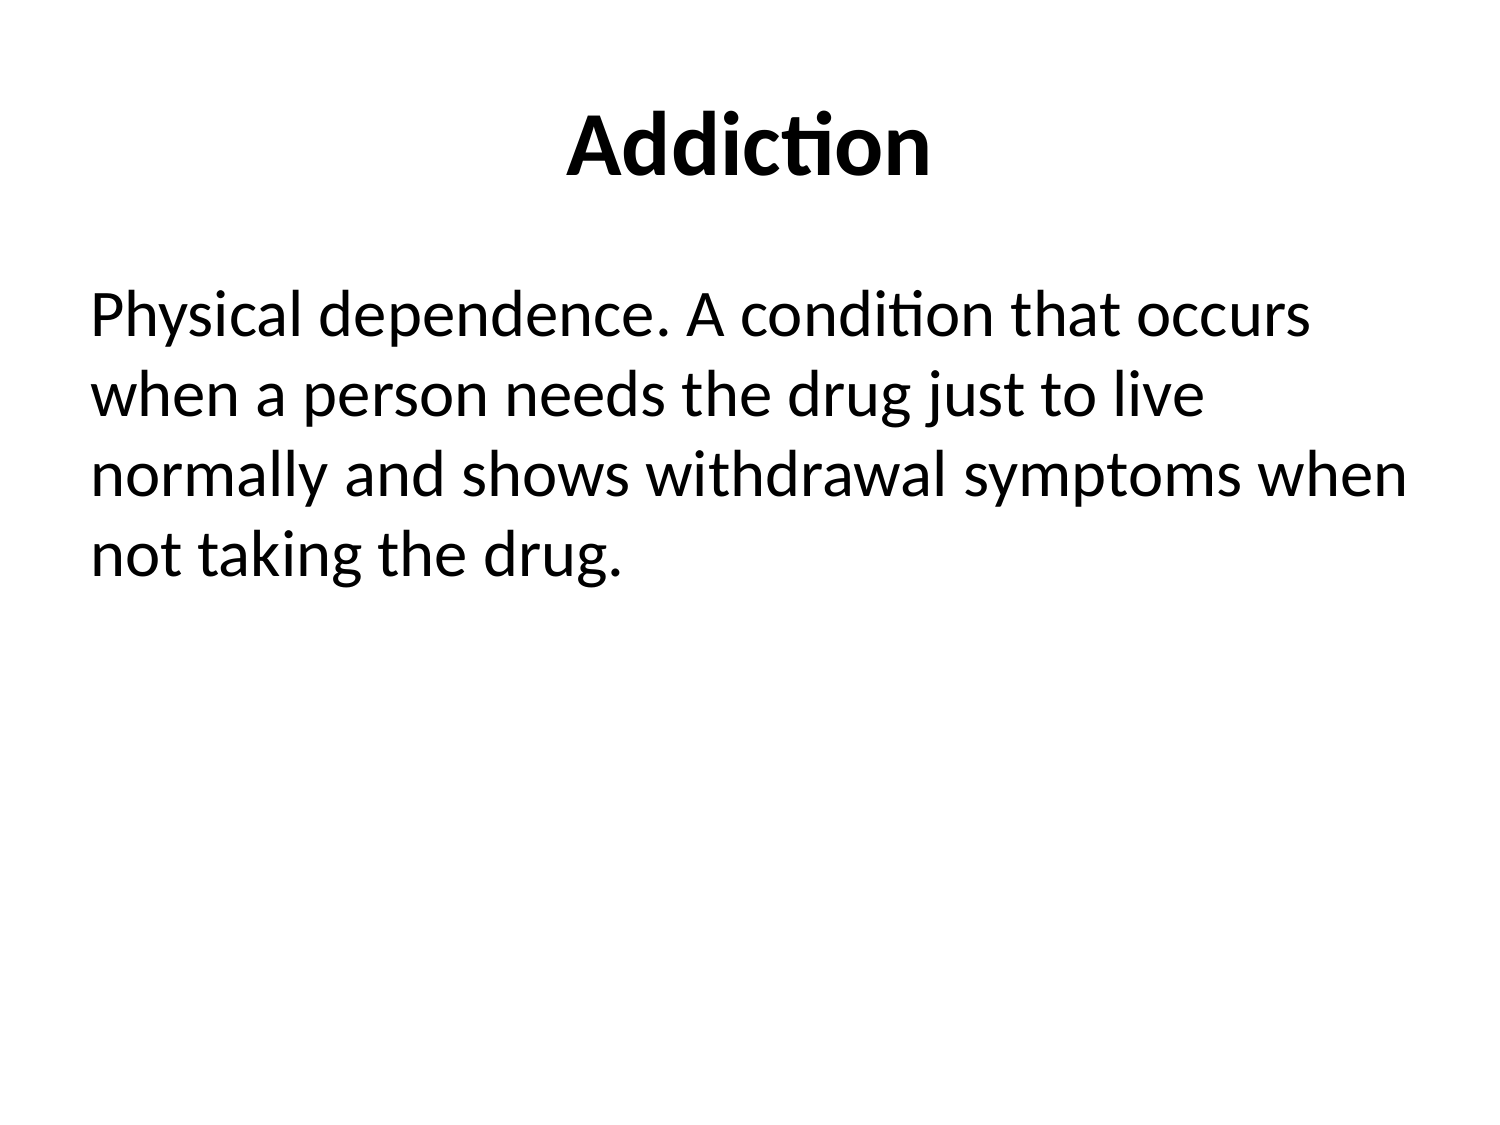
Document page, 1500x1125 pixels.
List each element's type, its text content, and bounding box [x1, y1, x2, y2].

title Addiction [75, 45, 1425, 233]
list Physical dependence. A condition that occurs when a person needs the drug just to live normally and shows withdrawal symptoms when not taking the drug. [75, 262, 1425, 1005]
